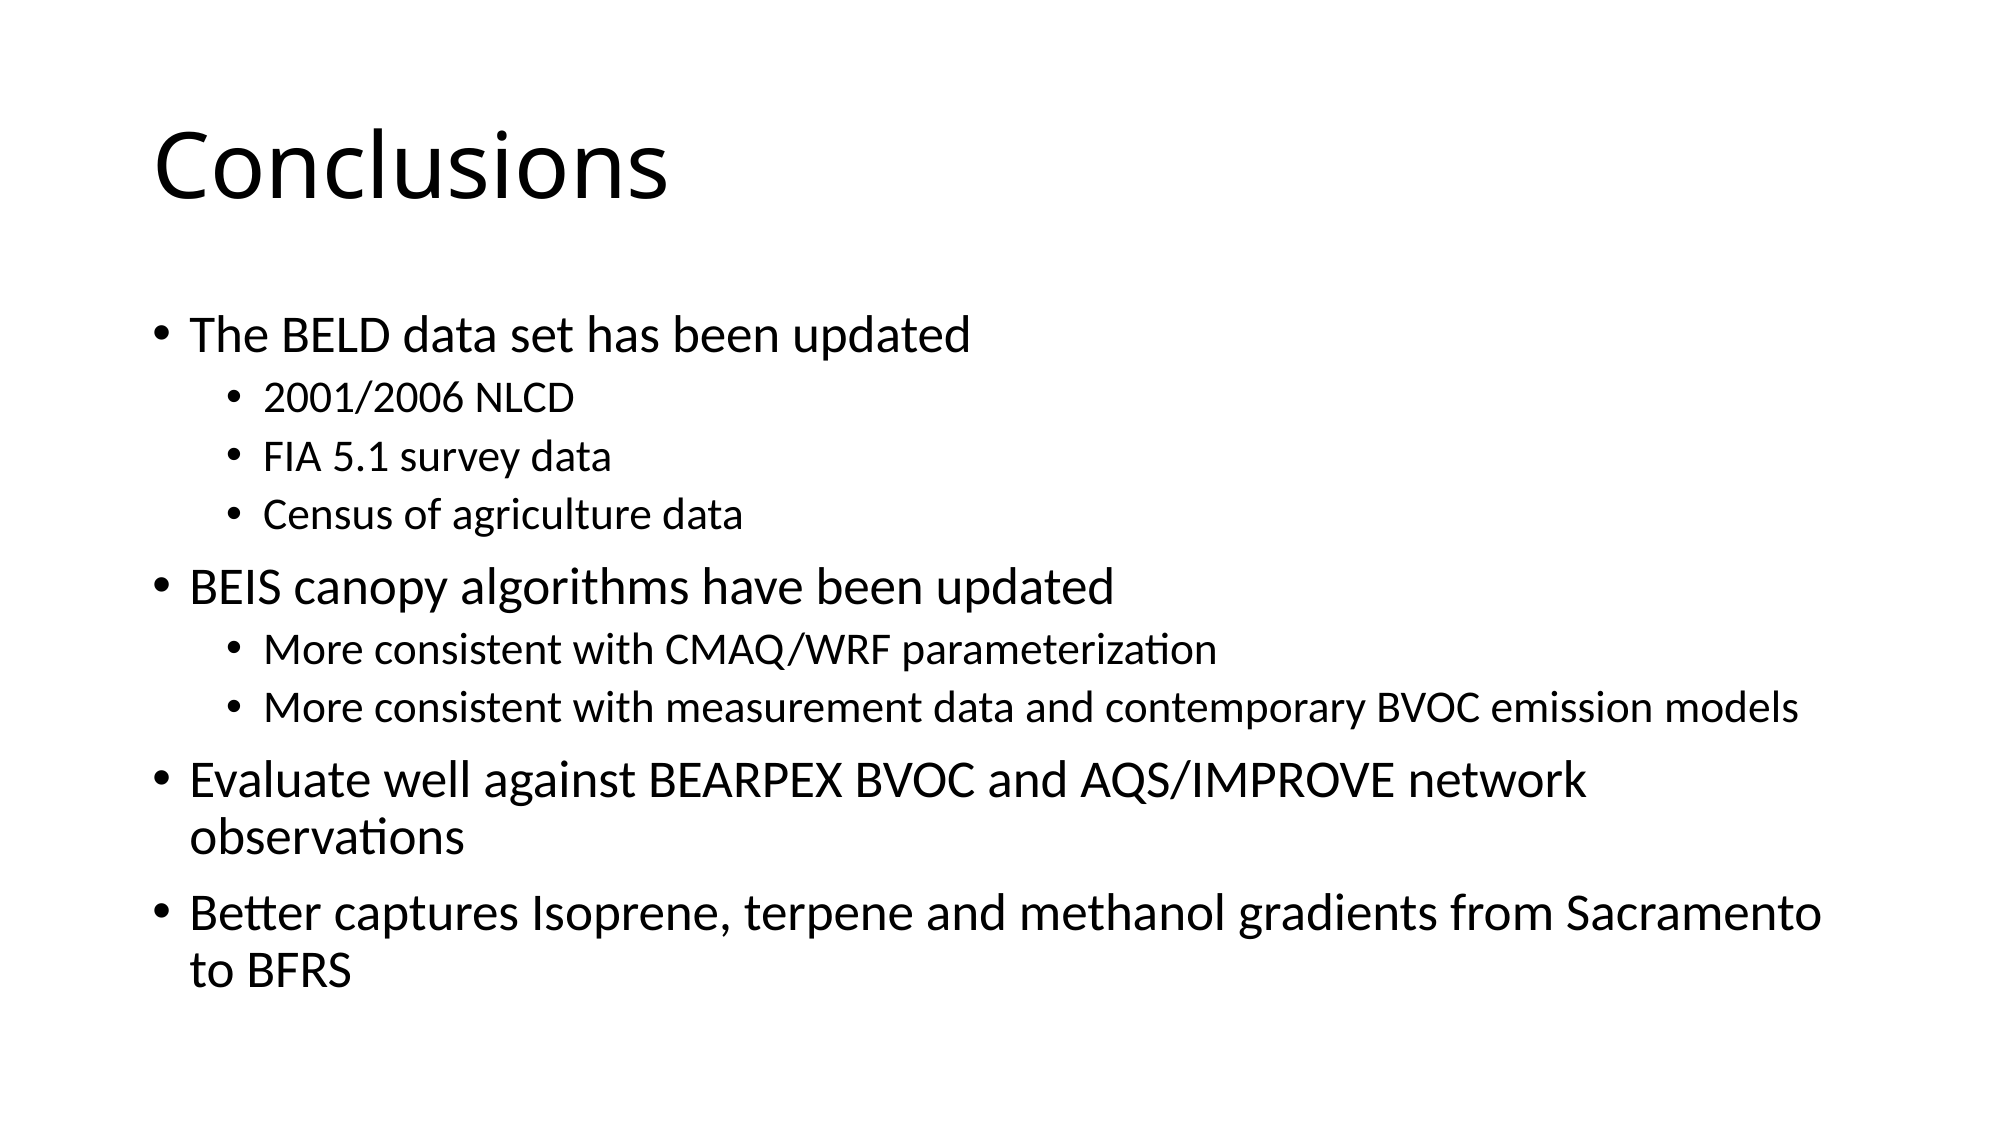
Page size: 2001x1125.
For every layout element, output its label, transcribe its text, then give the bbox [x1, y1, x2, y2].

list The BELD data set has been updated 2001/2006 NLCD FIA 5.1 survey data Census of agriculture data BEIS canopy algorithms have been updated More consistent with CMAQ/WRF parameterization More consistent with measurement data and contemporary BVOC emission models Evaluate well against BEARPEX BVOC and AQS/IMPROVE network observations Better captures Isoprene, terpene and methanol gradients from Sacramento to BFRS [137, 299, 1863, 1014]
title Conclusions [137, 59, 1863, 278]
